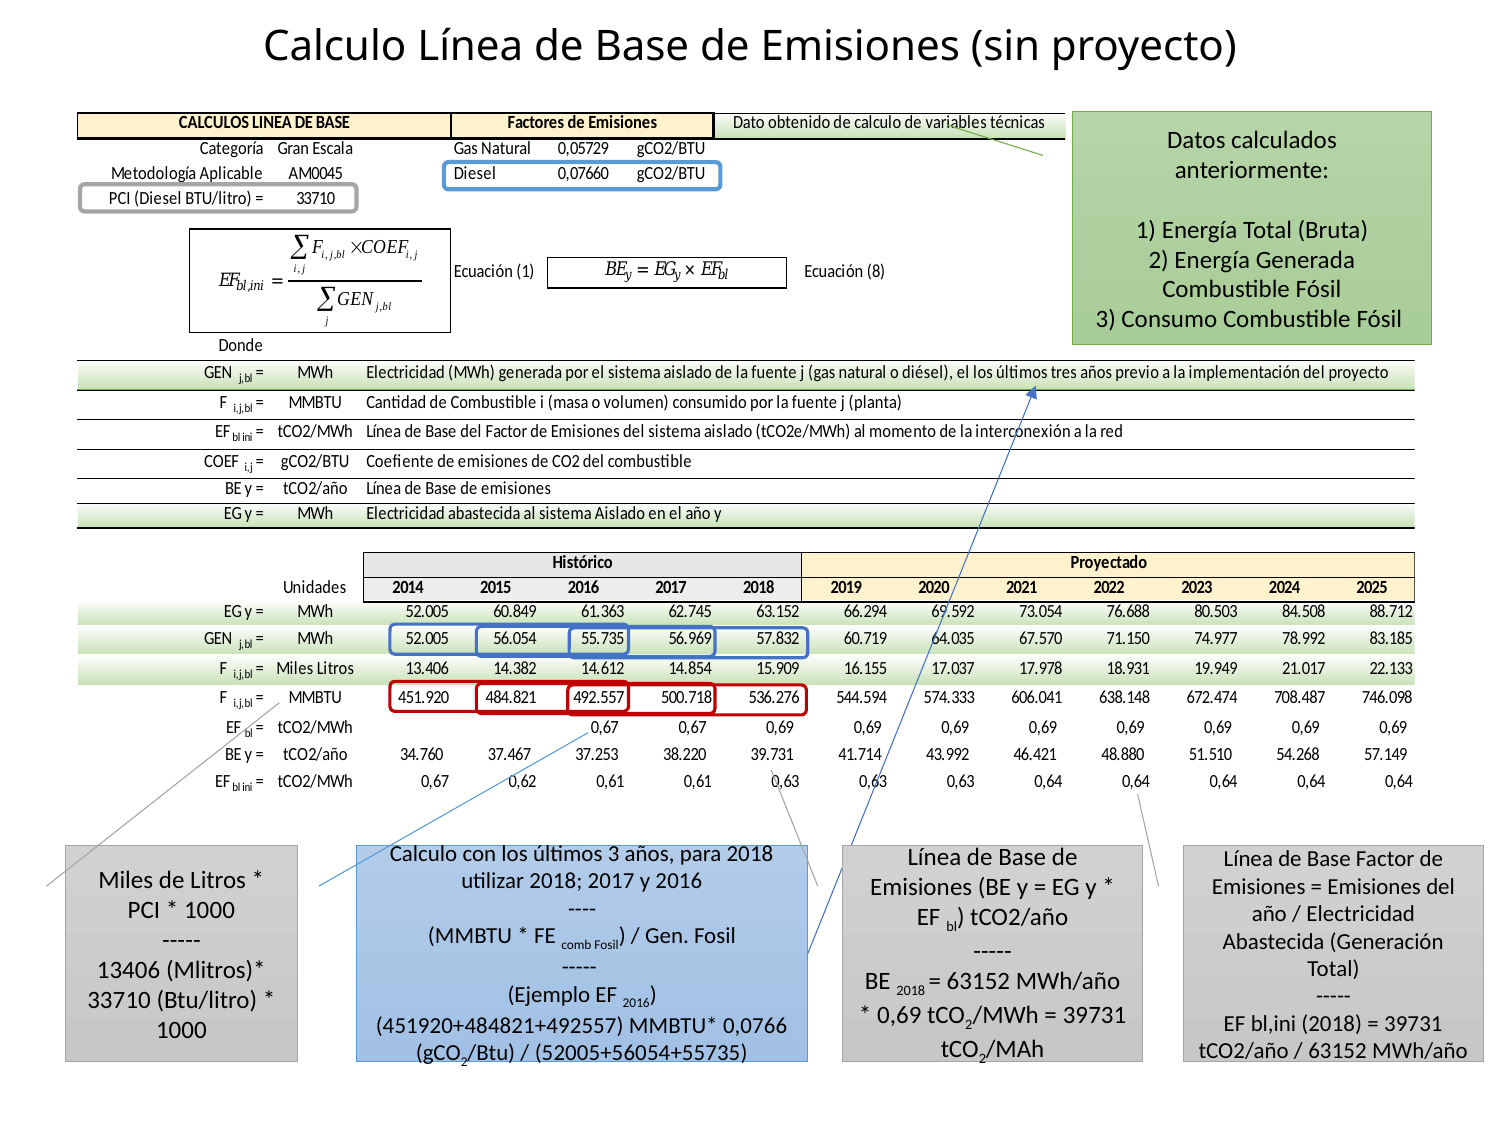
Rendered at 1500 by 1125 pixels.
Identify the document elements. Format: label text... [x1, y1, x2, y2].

text_box Línea de Base Factor de Emisiones = Emisiones del año / Electricidad Abastecida (Generación Total) ----- EF bl,ini (2018) = 39731 tCO2/año / 63152 MWh/año [1183, 845, 1484, 1062]
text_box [582, 385, 1036, 846]
text_box Calculo con los últimos 3 años, para 2018 utilizar 2018; 2017 y 2016 ---- (MMBTU * FE comb Fosil) / Gen. Fosil ----- (Ejemplo EF 2016) (451920+484821+492557) MMBTU* 0,0766 (gCO2/Btu) / (52005+56054+55735) [318, 800, 808, 1062]
text_box Miles de Litros * PCI * 1000 ----- 13406 (Mlitros)* 33710 (Btu/litro) * 1000 [46, 800, 298, 1062]
text_box Línea de Base de Emisiones (BE y = EG y * EF bl) tCO2/año ----- BE 2018 = 63152 MWh/año * 0,69 tCO2/MWh = 39731 tCO2/MAh [842, 845, 1143, 1062]
title Calculo Línea de Base de Emisiones (sin proyecto) [103, 17, 1397, 78]
picture [77, 112, 1416, 800]
text_box Datos calculados anteriormente: 1) Energía Total (Bruta) 2) Energía Generada Combustible Fósil 3) Consumo Combustible Fósil [1072, 111, 1432, 345]
